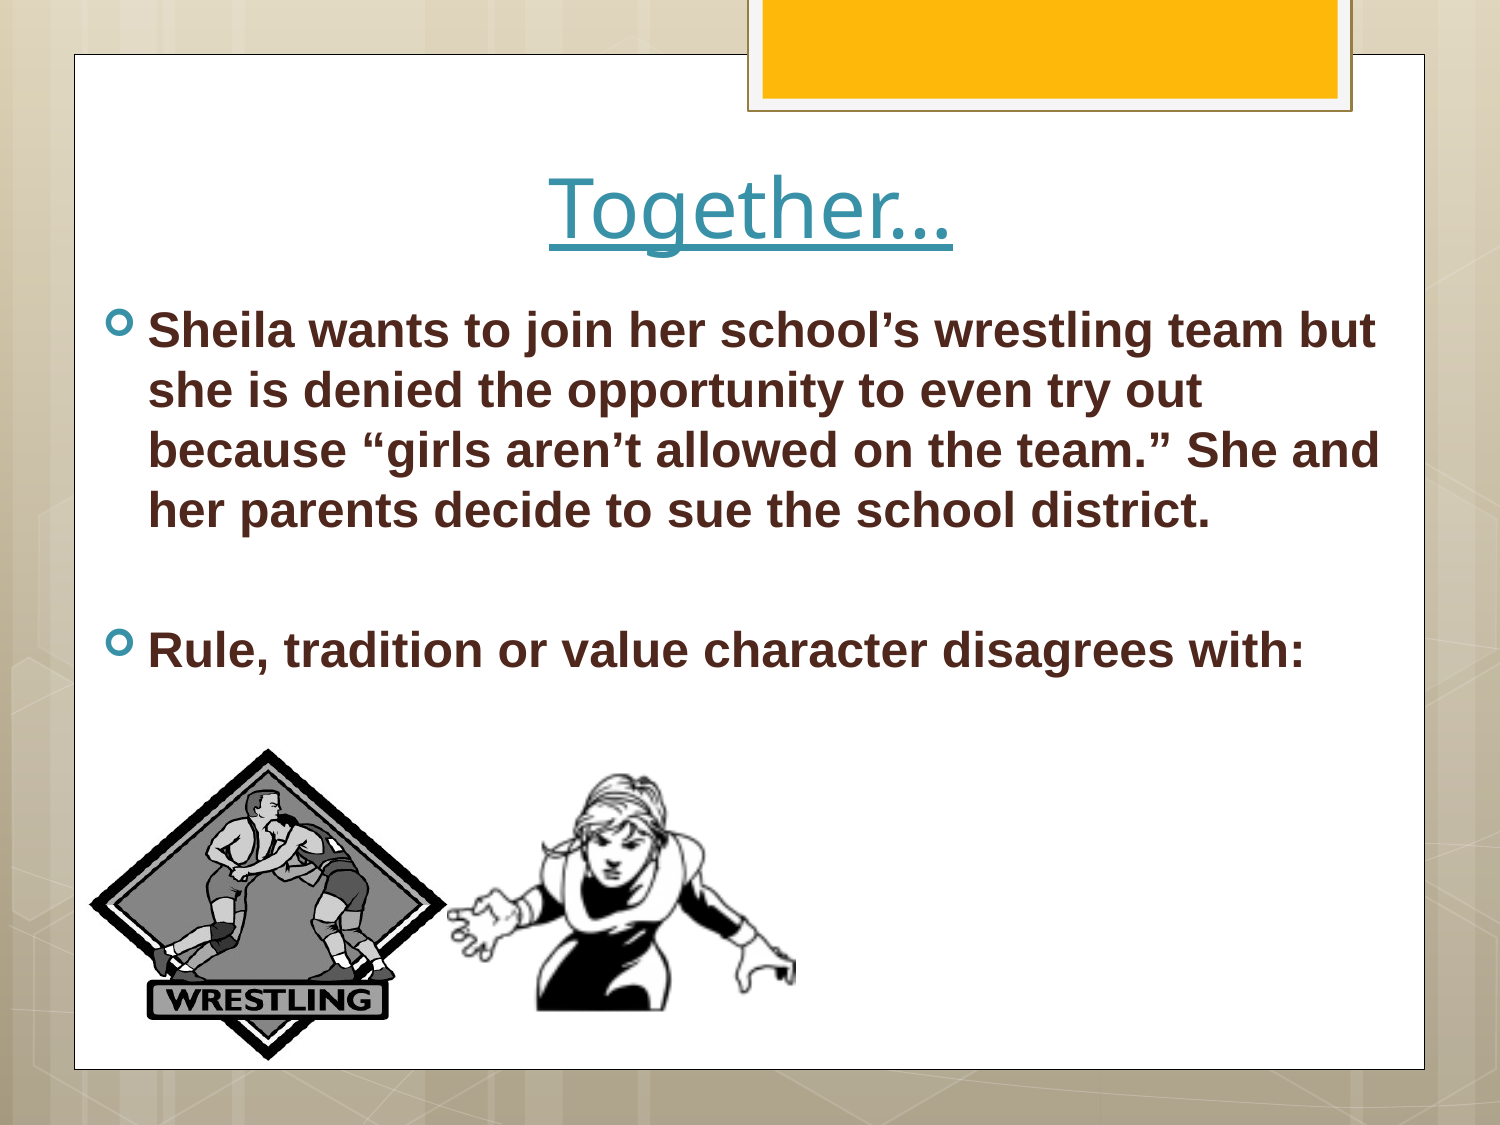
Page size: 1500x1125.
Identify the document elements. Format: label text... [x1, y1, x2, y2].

list Sheila wants to join her school’s wrestling team but she is denied the opportunity to even try out because “girls aren’t allowed on the team.” She and her parents decide to sue the school district. Rule, tradition or value character disagrees with: [76, 290, 1427, 1037]
picture [85, 717, 796, 1066]
title Together… [76, 74, 1427, 263]
